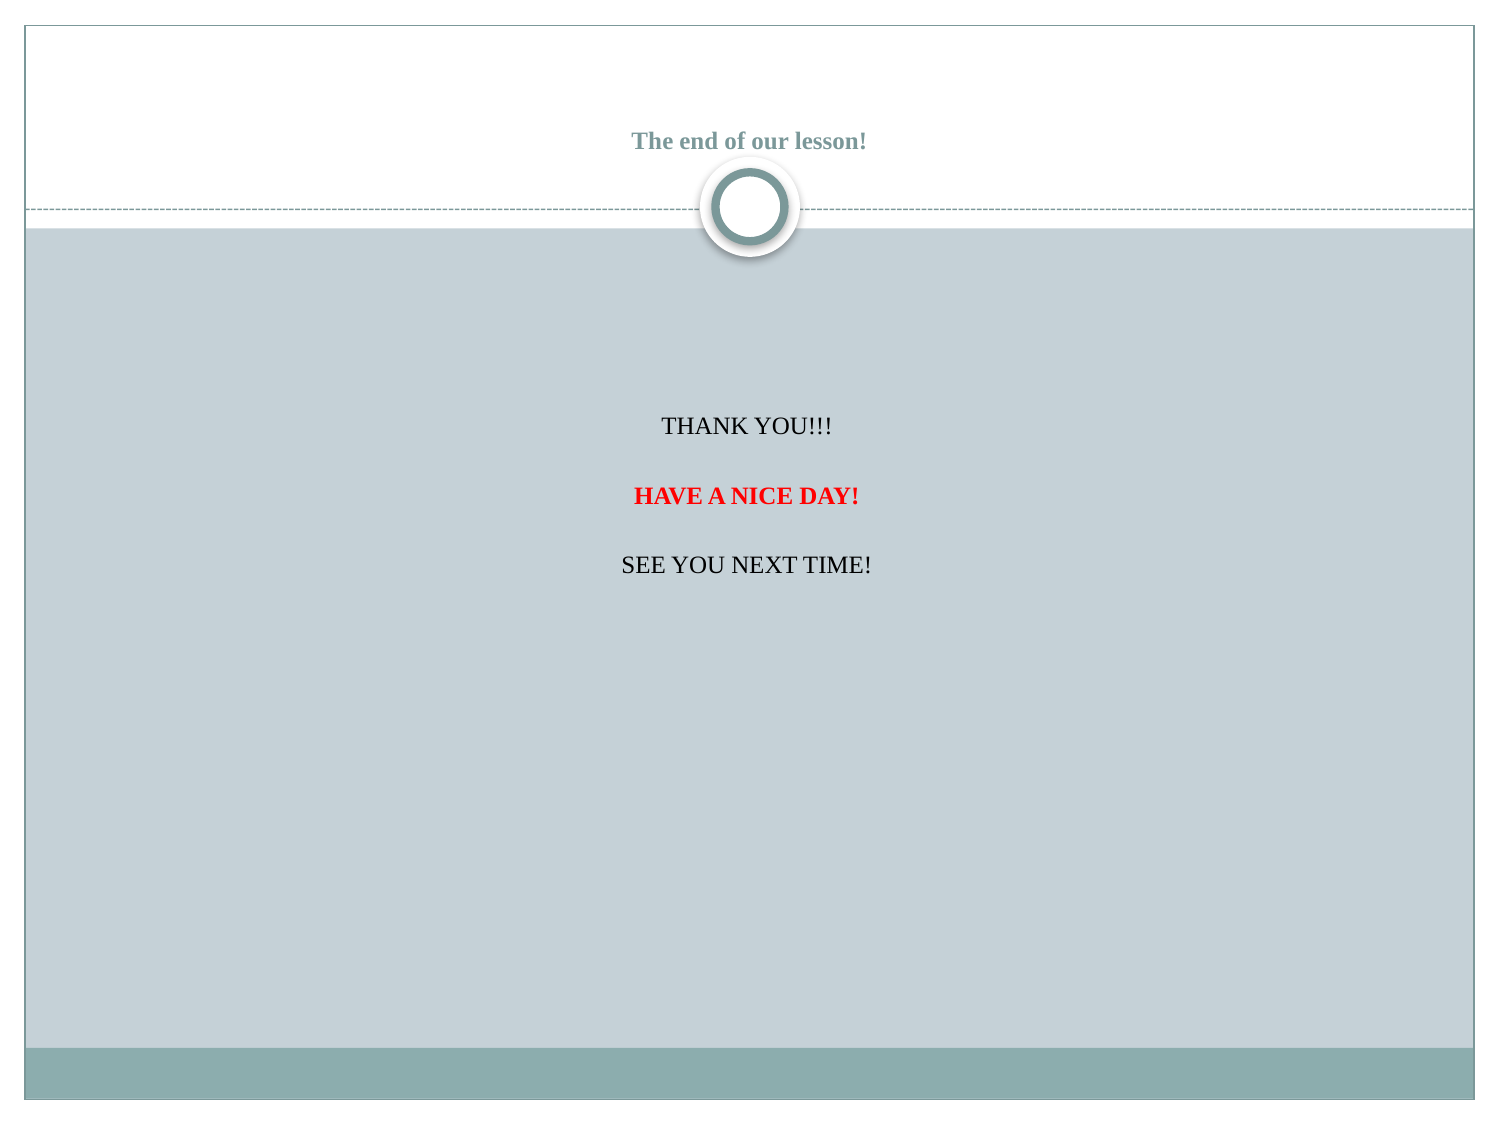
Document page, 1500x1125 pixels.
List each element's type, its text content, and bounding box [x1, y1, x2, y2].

title The end of our lesson! [49, 37, 1450, 162]
list THANK YOU!!! HAVE A NICE DAY! SEE YOU NEXT TIME! [49, 250, 1445, 1001]
